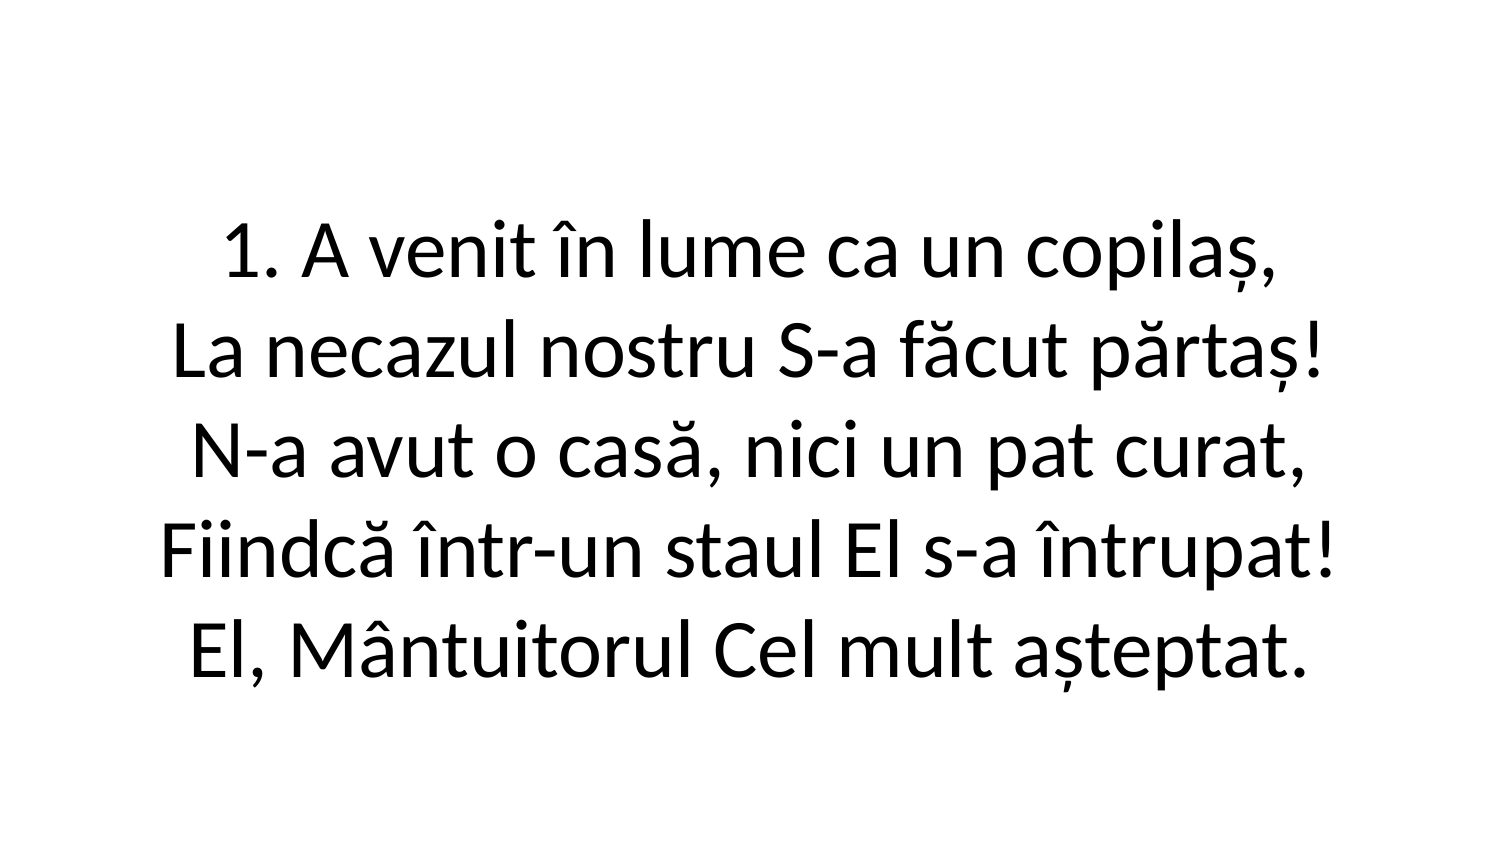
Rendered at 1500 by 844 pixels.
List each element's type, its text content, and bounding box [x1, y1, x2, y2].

text_box 1. A venit în lume ca un copilaș, La necazul nostru S-a făcut părtaș! N-a avut o casă, nici un pat curat, Fiindcă într-un staul El s-a întrupat! El, Mântuitorul Cel mult așteptat. [144, 142, 1356, 702]
